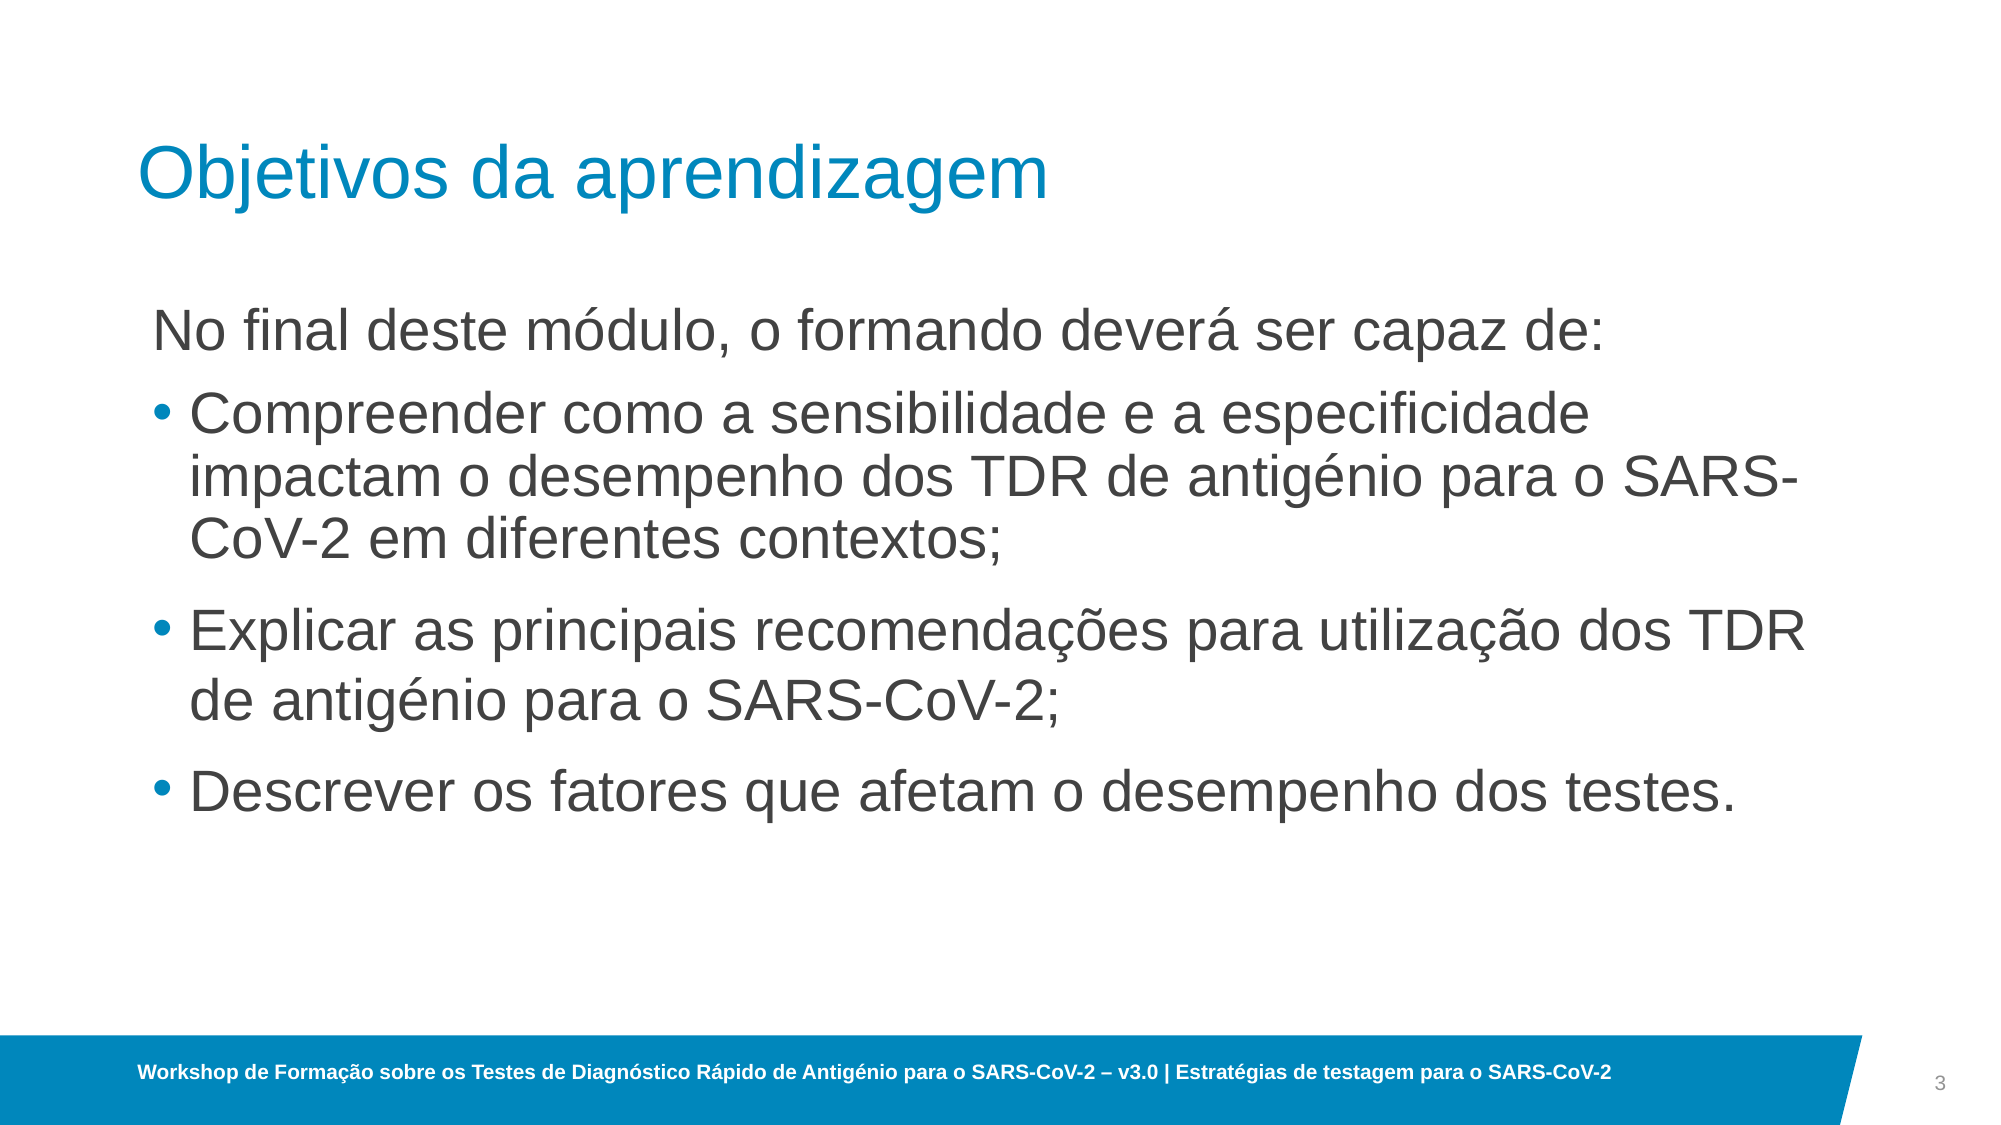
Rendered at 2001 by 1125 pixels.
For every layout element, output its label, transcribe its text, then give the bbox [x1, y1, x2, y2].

list No final deste módulo, o formando deverá ser capaz de: Compreender como a sensibilidade e a especificidade impactam o desempenho dos TDR de antigénio para o SARS-CoV-2 em diferentes contextos; Explicar as principais recomendações para utilização dos TDR de antigénio para o SARS-CoV-2; Descrever os fatores que afetam o desempenho dos testes. [137, 284, 1863, 1014]
footer Workshop de Formação sobre os Testes de Diagnóstico Rápido de Antigénio para o SARS-CoV-2 – v3.0 | Estratégias de testagem para o SARS-CoV-2 [137, 1042, 1672, 1125]
title Objetivos da aprendizagem [137, 59, 1863, 215]
slide_number 3 [1862, 1035, 1947, 1125]
